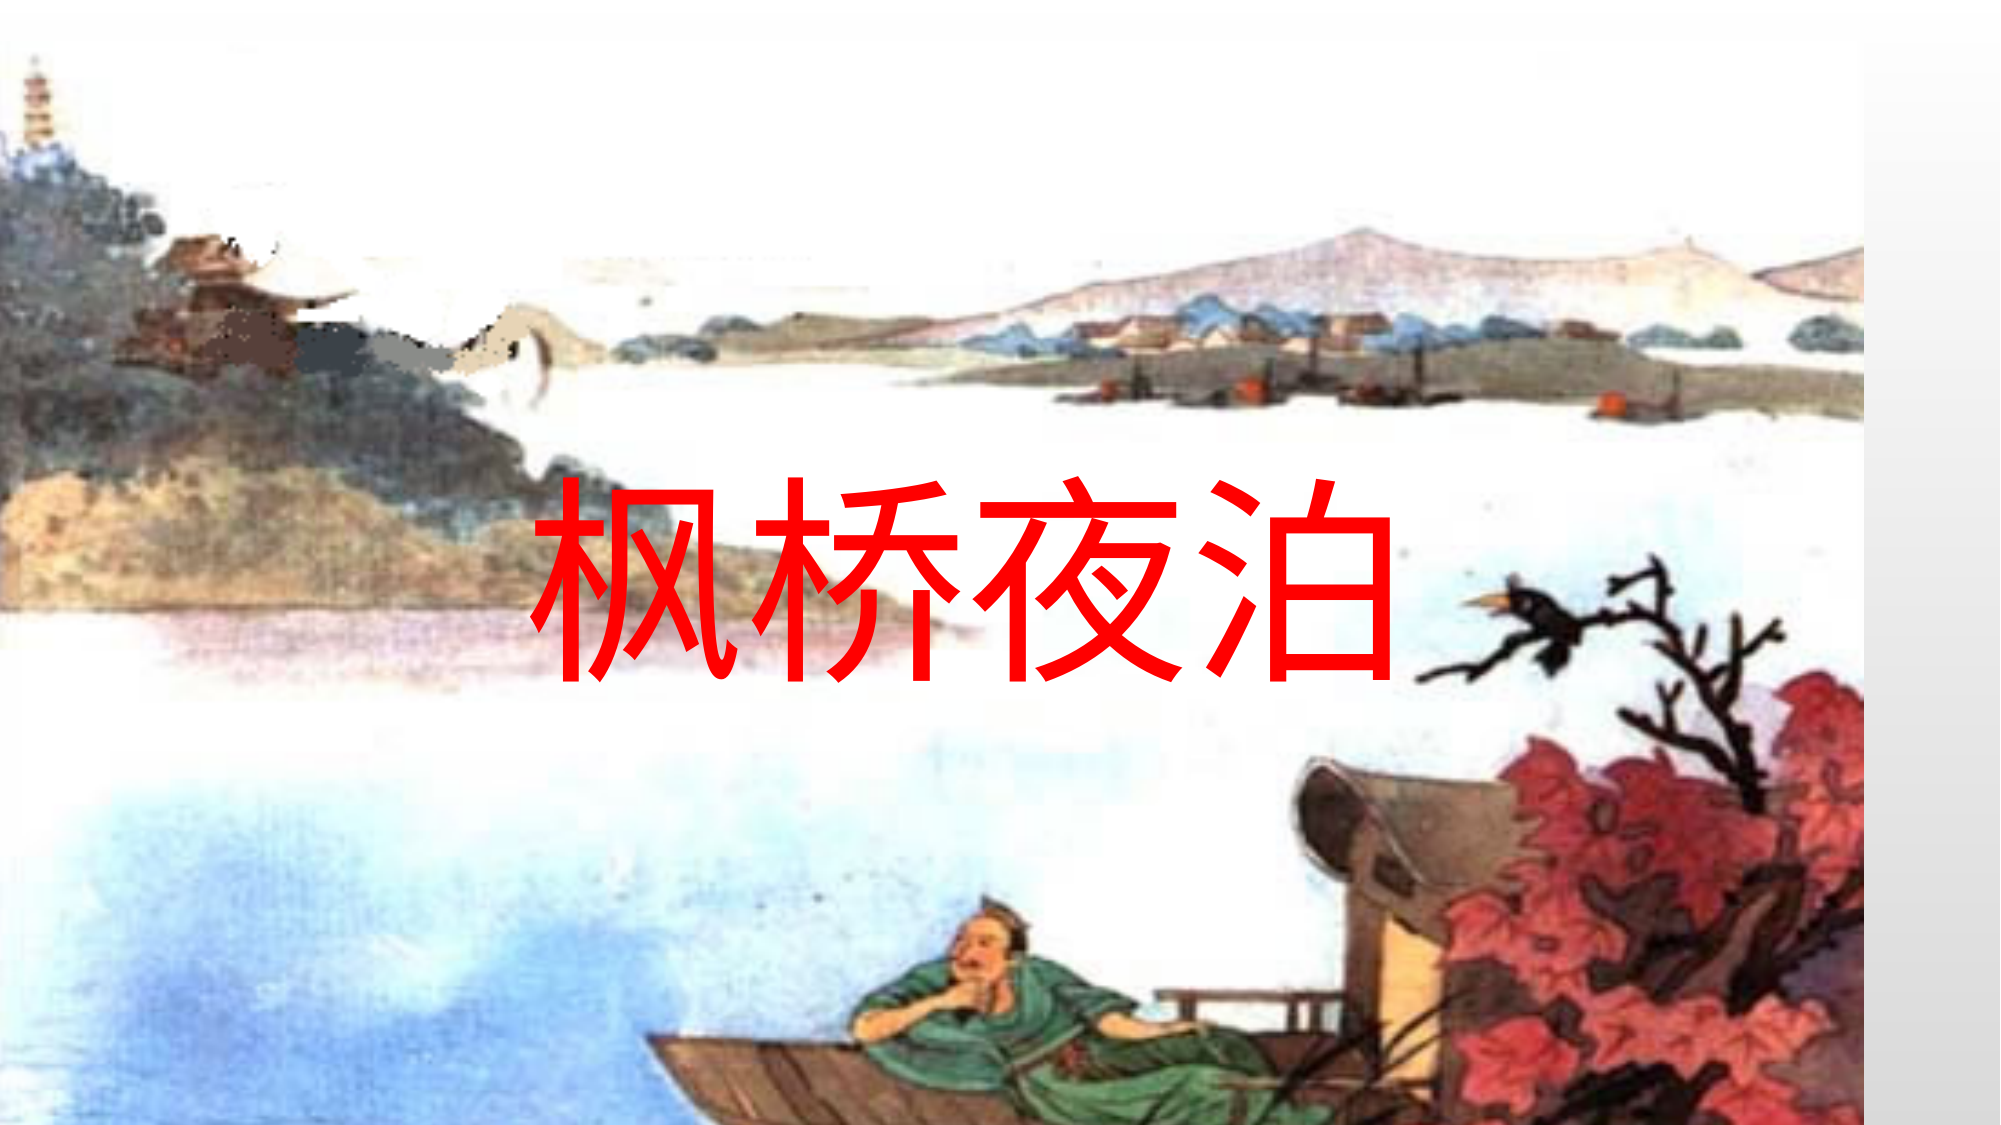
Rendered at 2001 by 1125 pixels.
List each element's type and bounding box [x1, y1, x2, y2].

picture [0, 41, 1864, 1125]
